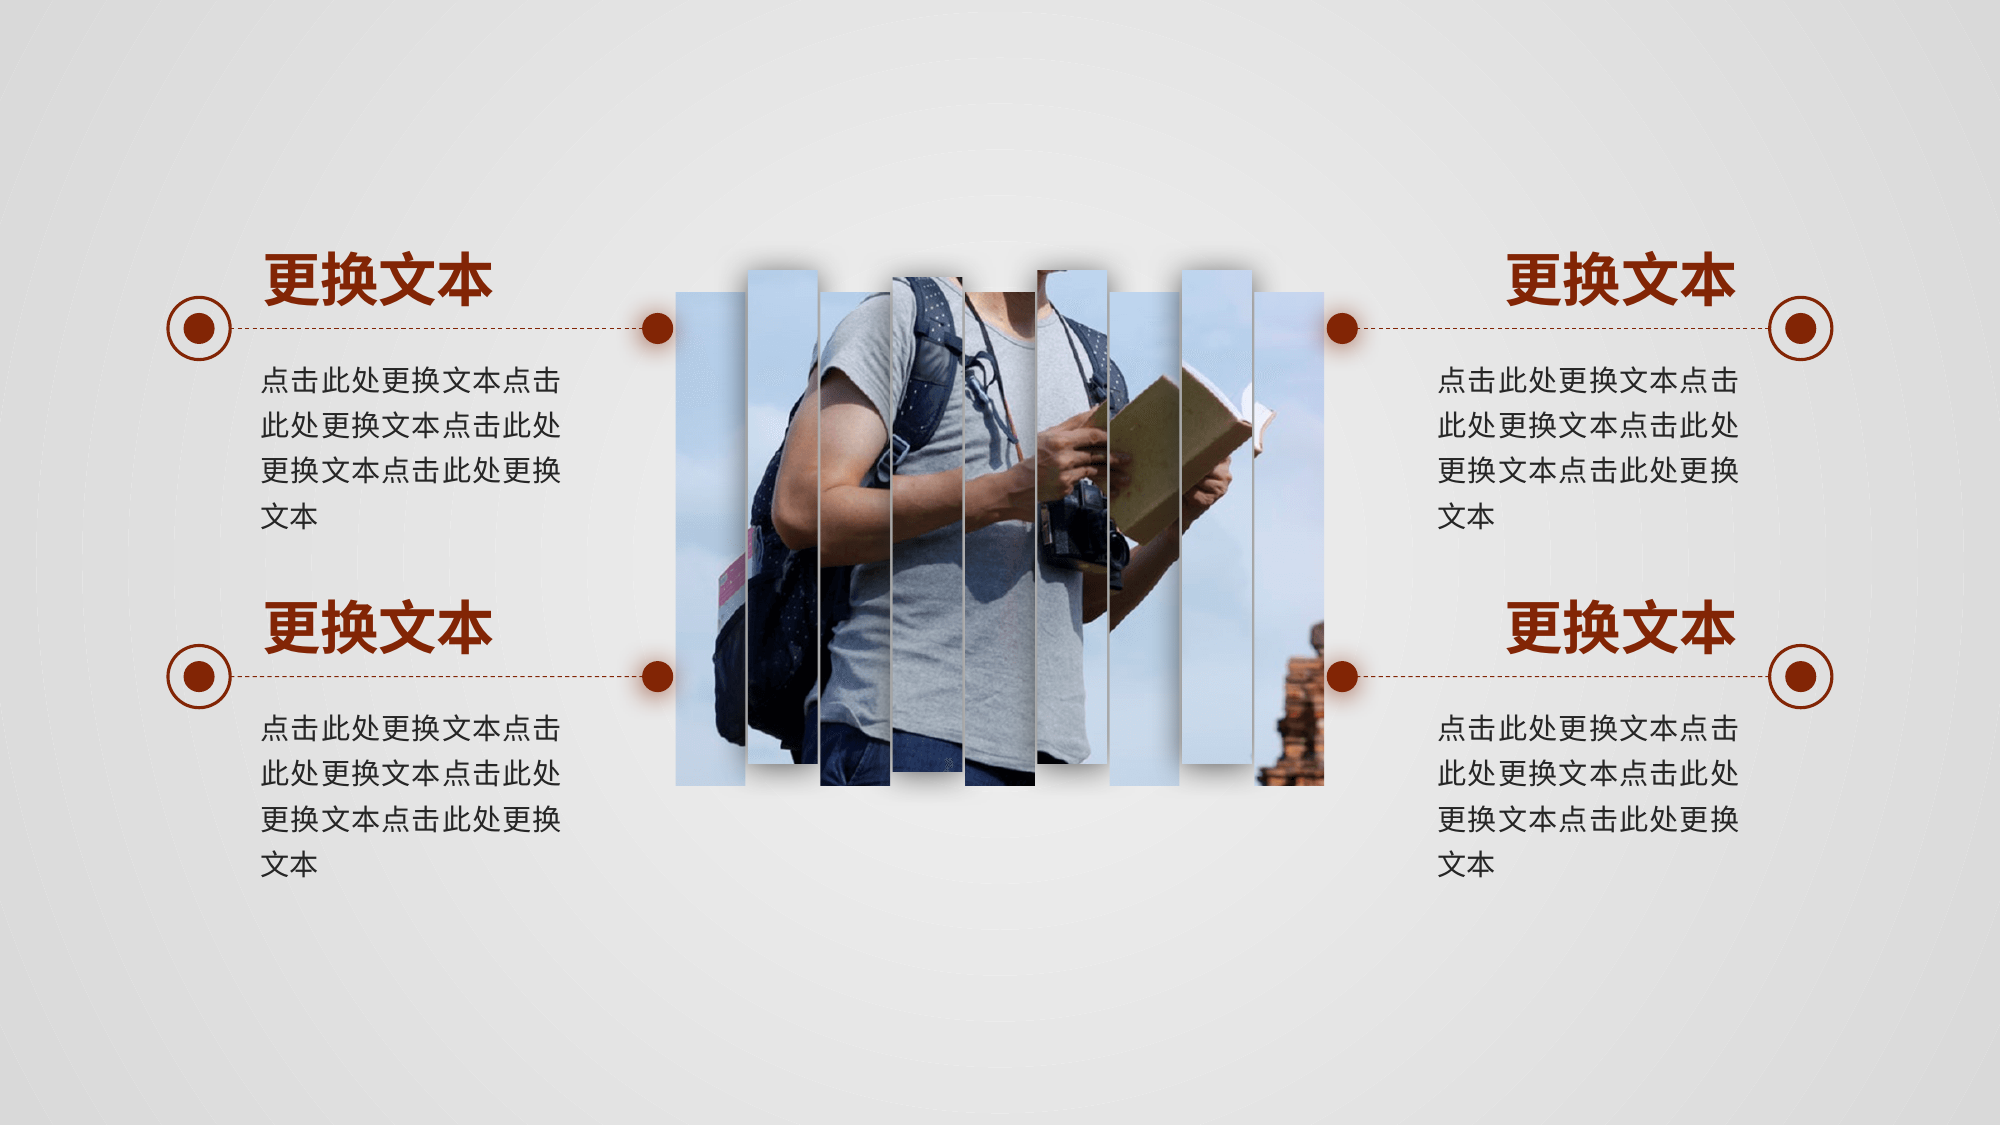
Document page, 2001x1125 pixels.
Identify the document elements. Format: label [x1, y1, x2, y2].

picture [820, 292, 891, 786]
text_box [167, 214, 674, 539]
picture [892, 277, 963, 772]
picture [1109, 292, 1180, 786]
picture [964, 292, 1035, 786]
text_box [167, 562, 674, 887]
picture [675, 292, 746, 786]
text_box [1326, 214, 1832, 539]
picture [1254, 292, 1325, 786]
picture [1037, 270, 1108, 764]
picture [1181, 270, 1252, 764]
picture [747, 270, 818, 764]
text_box [1326, 562, 1832, 887]
